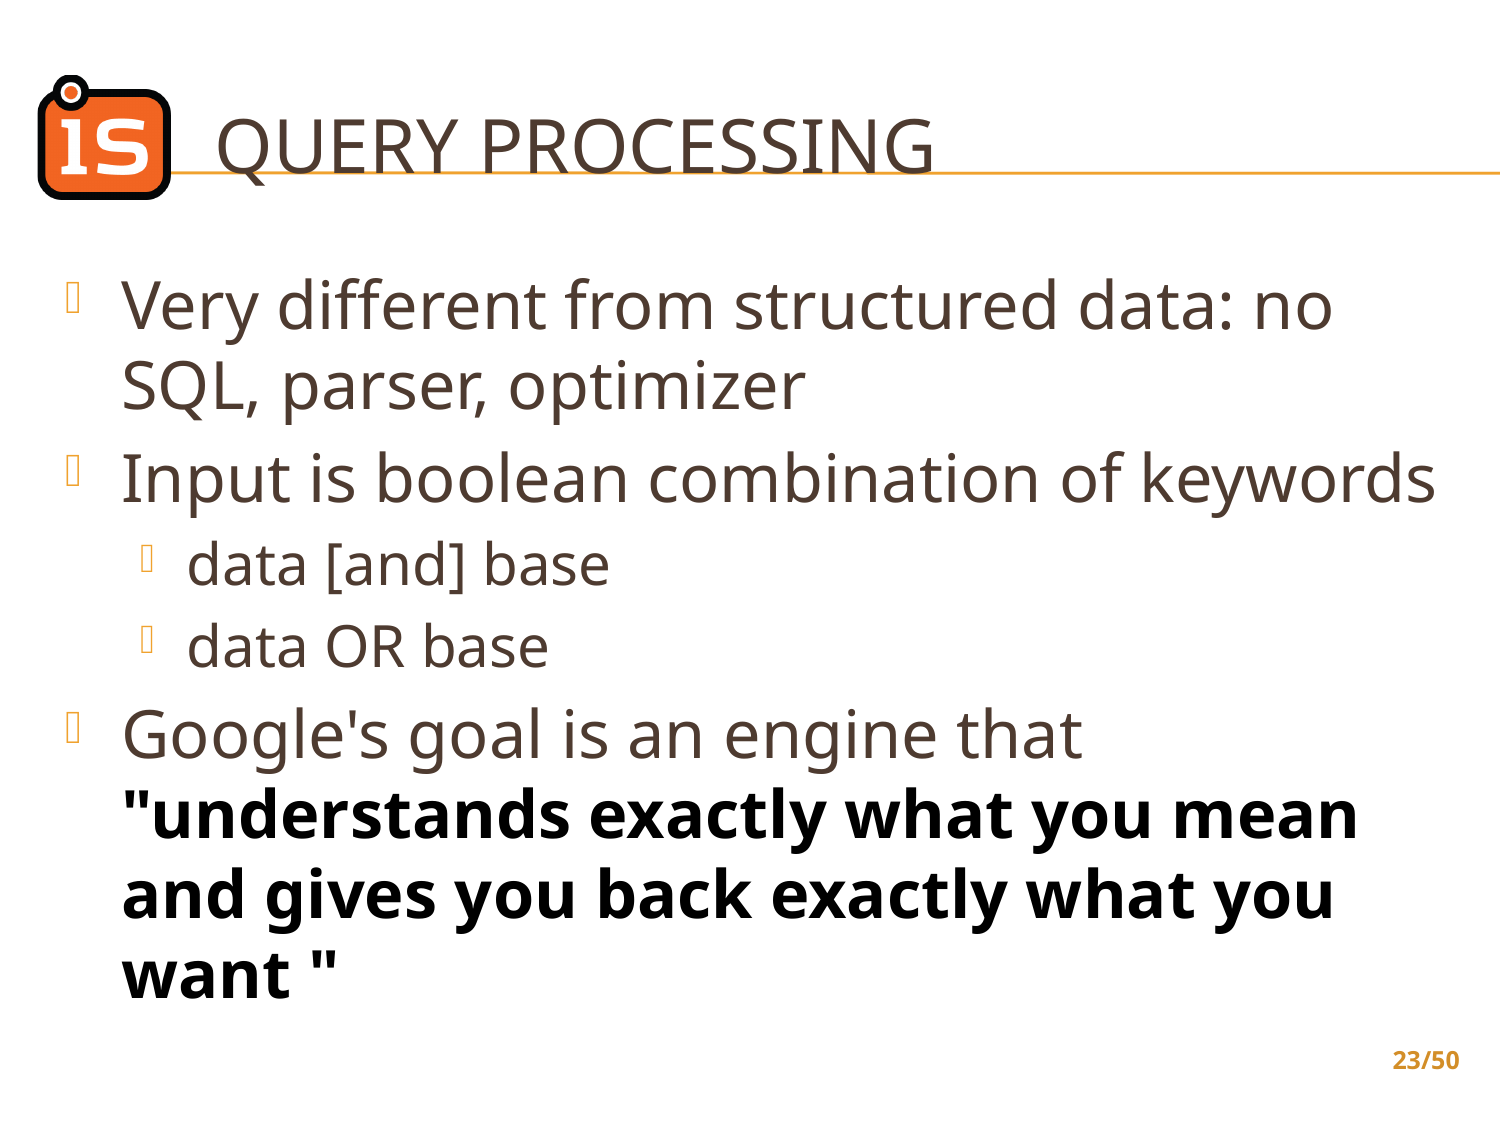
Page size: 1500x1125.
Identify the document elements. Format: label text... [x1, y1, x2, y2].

list Very different from structured data: no SQL, parser, optimizer Input is boolean combination of keywords data [and] base data OR base Google's goal is an engine that "understands exactly what you mean and gives you back exactly what you want " [49, 254, 1476, 998]
picture [37, 75, 171, 200]
title Query Processing [200, 75, 1475, 213]
slide_number 23/50 [1350, 1037, 1475, 1079]
